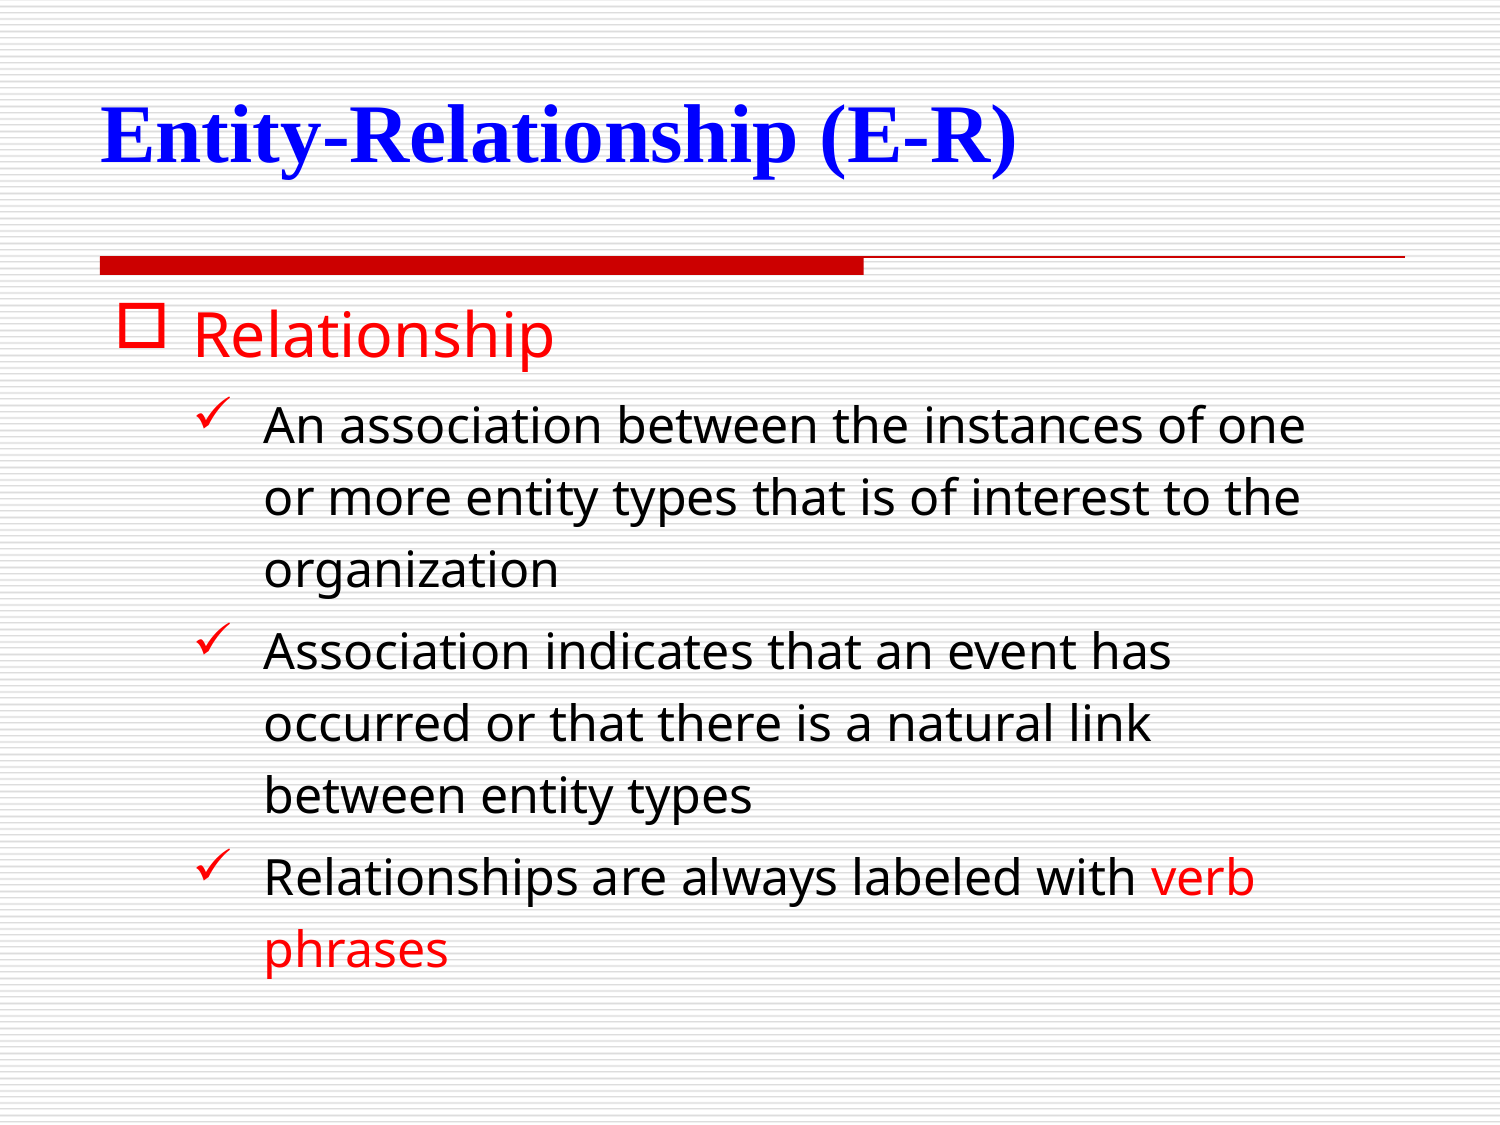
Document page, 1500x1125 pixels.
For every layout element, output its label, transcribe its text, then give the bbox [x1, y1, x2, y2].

picture [0, 0, 1500, 1125]
text_box Relationship An association between the instances of one or more entity types that is of interest to the organization Association indicates that an event has occurred or that there is a natural link between entity types Relationships are always labeled with verb phrases [100, 296, 1376, 972]
text_box Entity-Relationship (E-R) [85, 61, 1361, 186]
